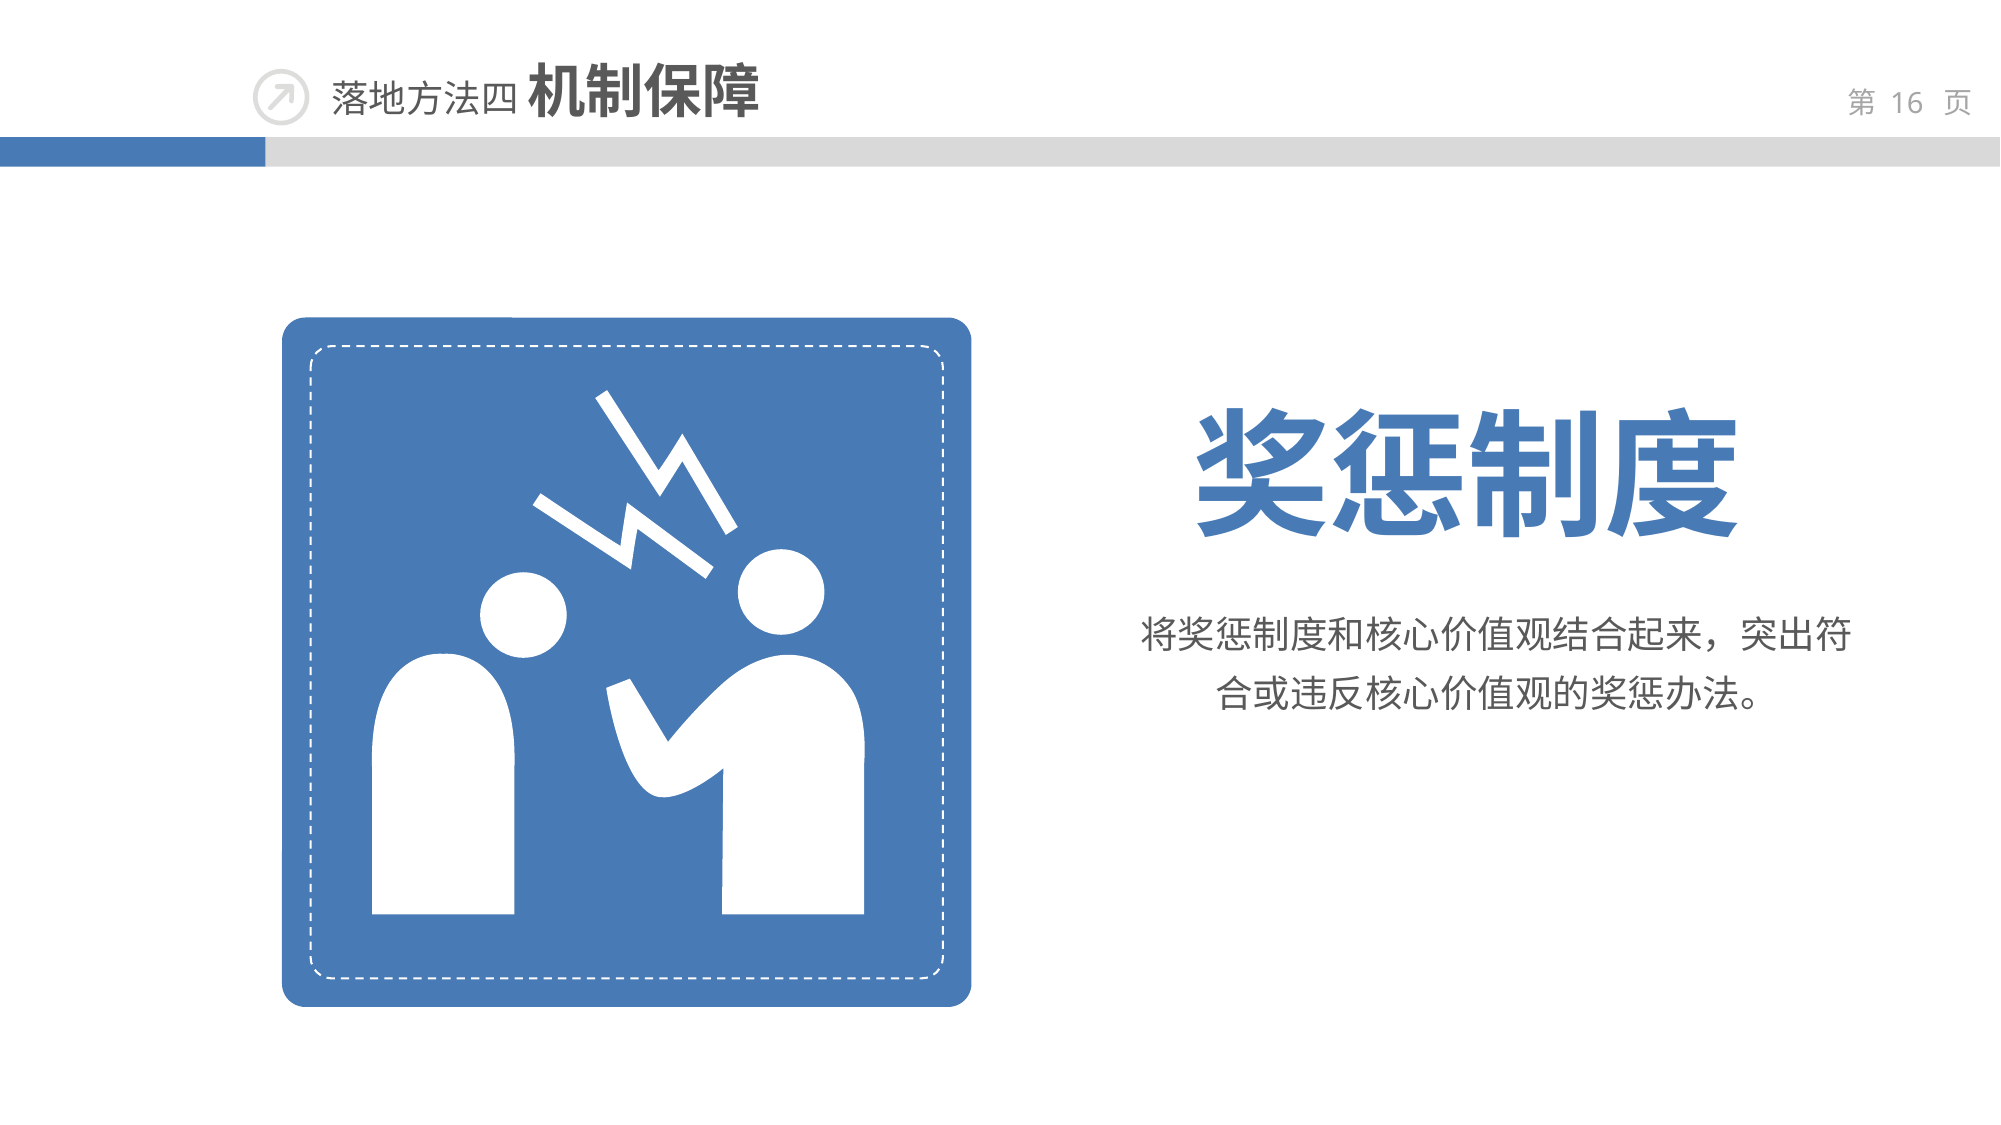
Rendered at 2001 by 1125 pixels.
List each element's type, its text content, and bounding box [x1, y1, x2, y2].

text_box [368, 390, 870, 915]
text_box 奖惩制度 [1177, 380, 1757, 561]
text_box 将奖惩制度和核心价值观结合起来，突出符合或违反核心价值观的奖惩办法。 [1114, 590, 1879, 723]
